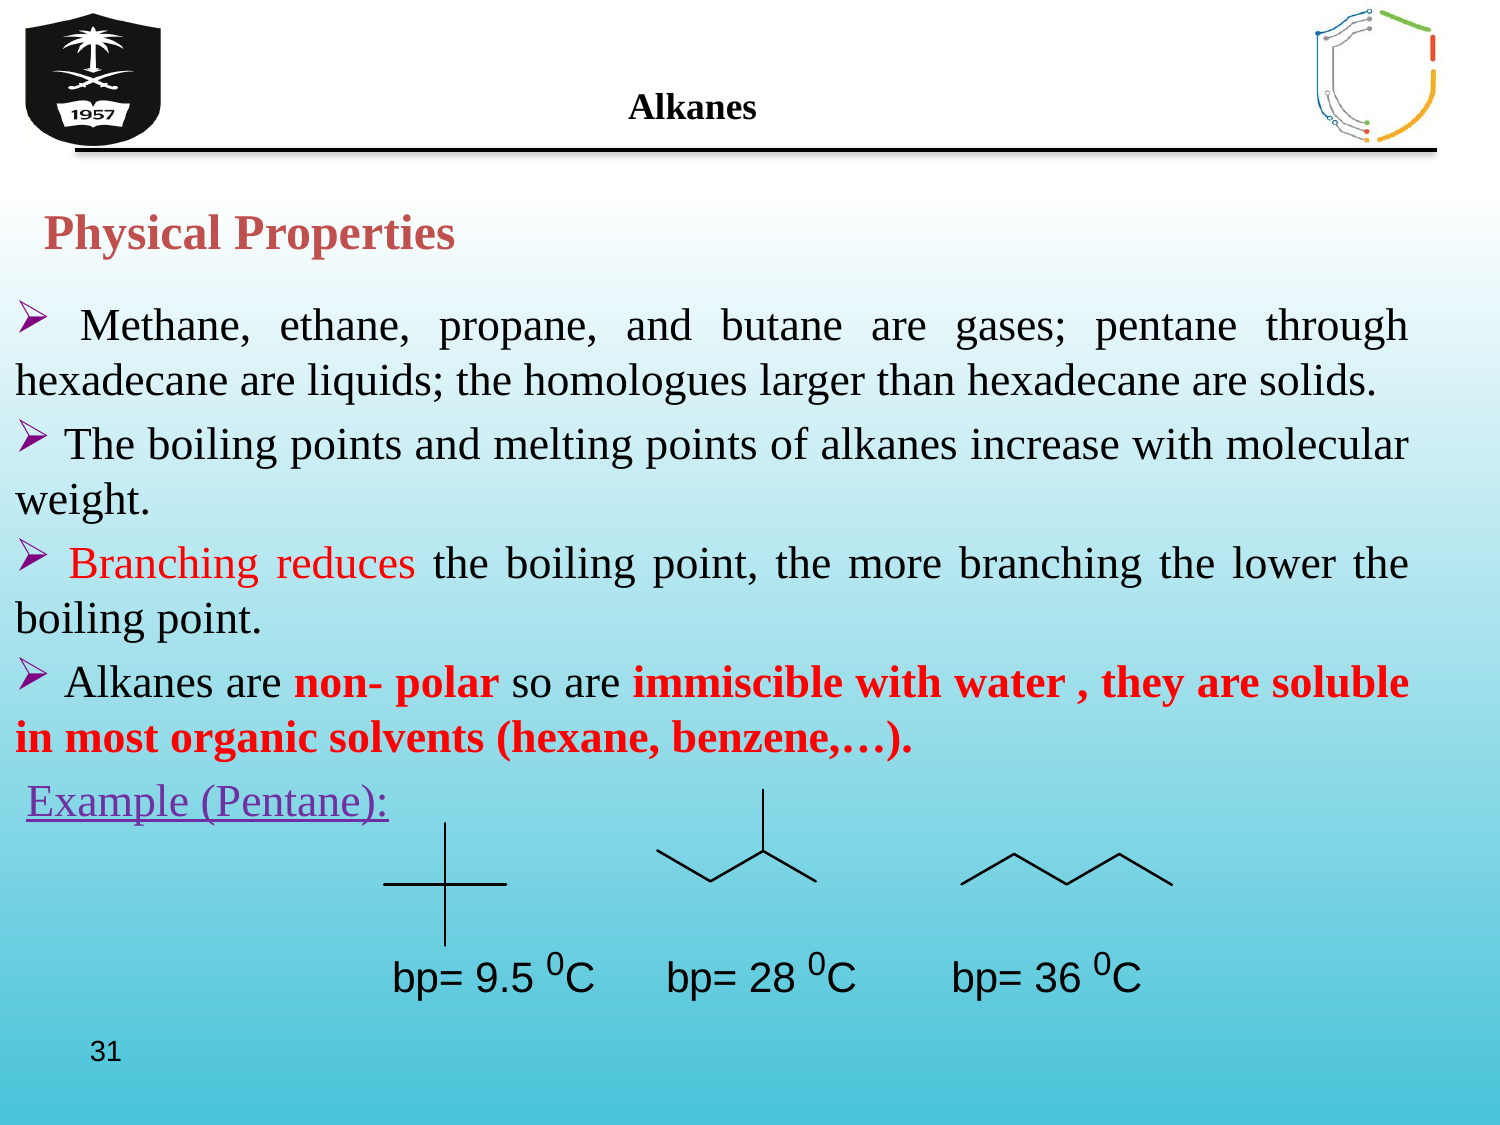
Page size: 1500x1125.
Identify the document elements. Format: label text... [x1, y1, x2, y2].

text_box Alkanes [613, 74, 773, 135]
picture [1287, 0, 1463, 165]
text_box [380, 787, 1176, 1002]
text_box 31 [75, 1024, 425, 1103]
list Methane, ethane, propane, and butane are gases; pentane through hexadecane are liquids; the homologues larger than hexadecane are solids. The boiling points and melting points of alkanes increase with molecular weight. Branching reduces the boiling point, the more branching the lower the boiling point. Alkanes are non- polar so are immiscible with water , they are soluble in most organic solvents (hexane, benzene,…). Example (Pentane): [0, 287, 1425, 838]
title Physical Properties [0, 174, 500, 285]
picture [24, 12, 163, 151]
